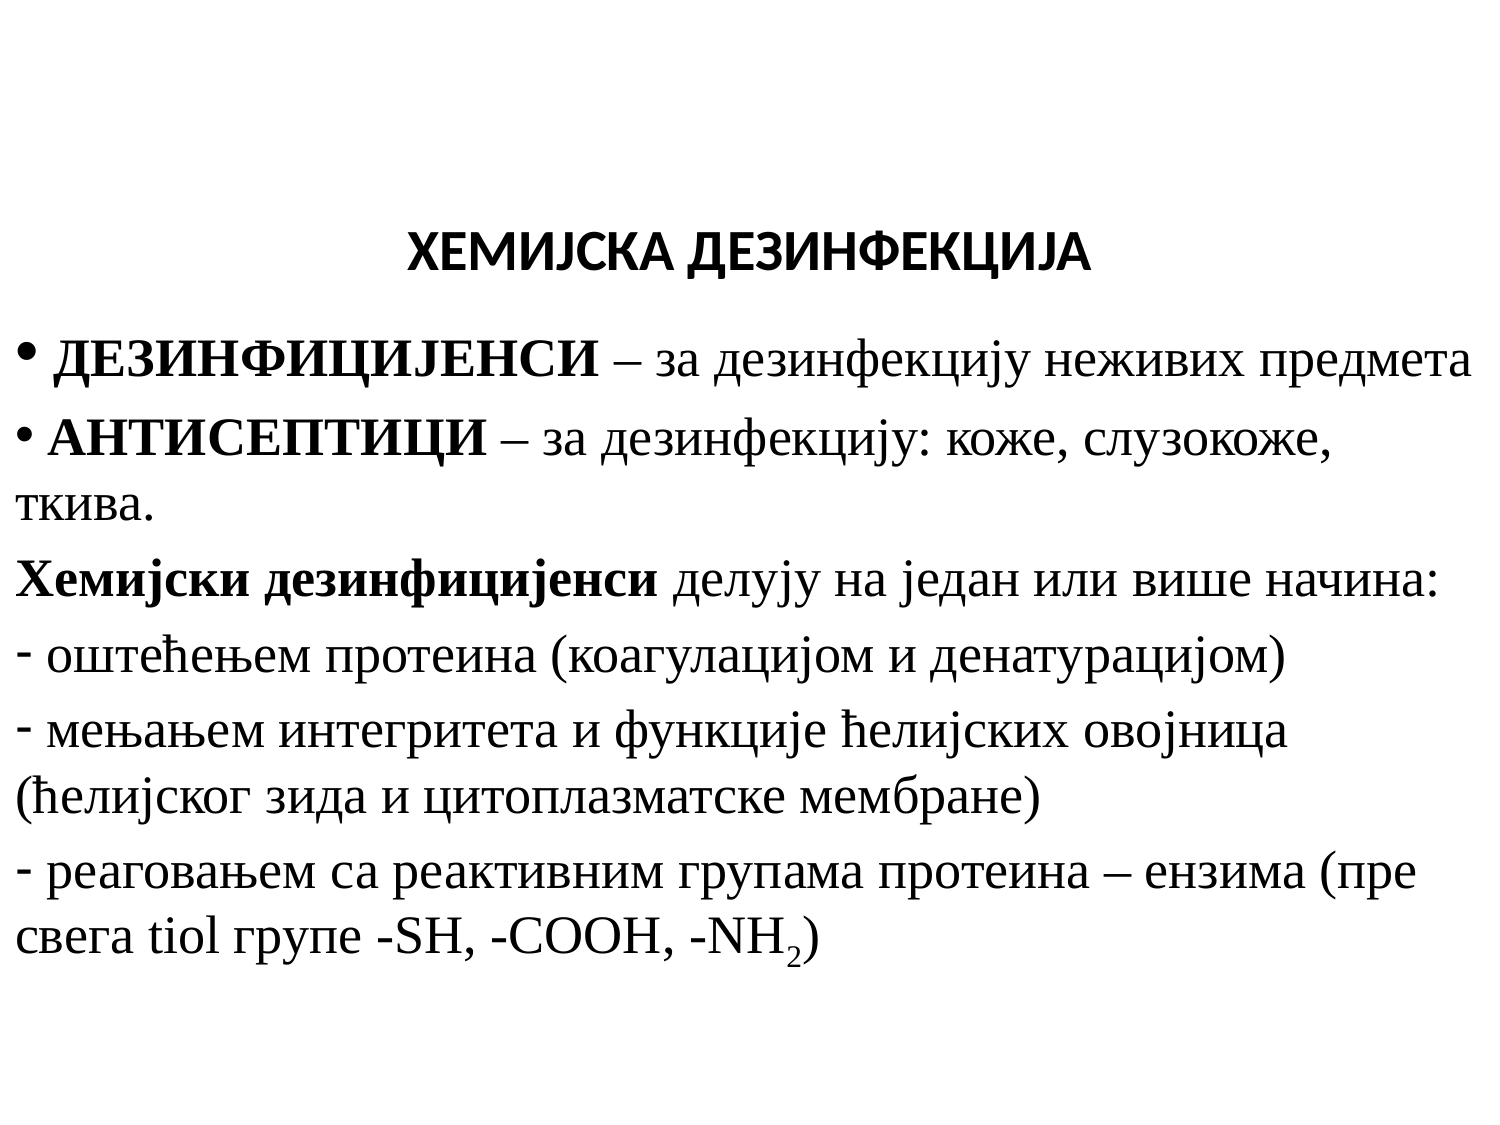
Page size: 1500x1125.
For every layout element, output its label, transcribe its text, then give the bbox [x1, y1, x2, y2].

title ХЕМИЈСКА ДЕЗИНФЕКЦИЈА [0, 184, 1500, 302]
subtitle ДЕЗИНФИЦИЈЕНСИ – за дезинфекцију неживих предмета АНТИСЕПТИЦИ – за дезинфекцију: коже, слузокоже, ткива. Хемијски дезинфицијенси делују на један или више начина: оштећењем протеина (коагулацијом и денатурацијом) мењањем интегритета и функције ћелијских овојница (ћелијског зида и цитоплазматске мембране) реаговањем са реактивним групама протеина – ензима (пре свега tiol групе -SH, -COOH, -NH2) [0, 302, 1500, 1083]
